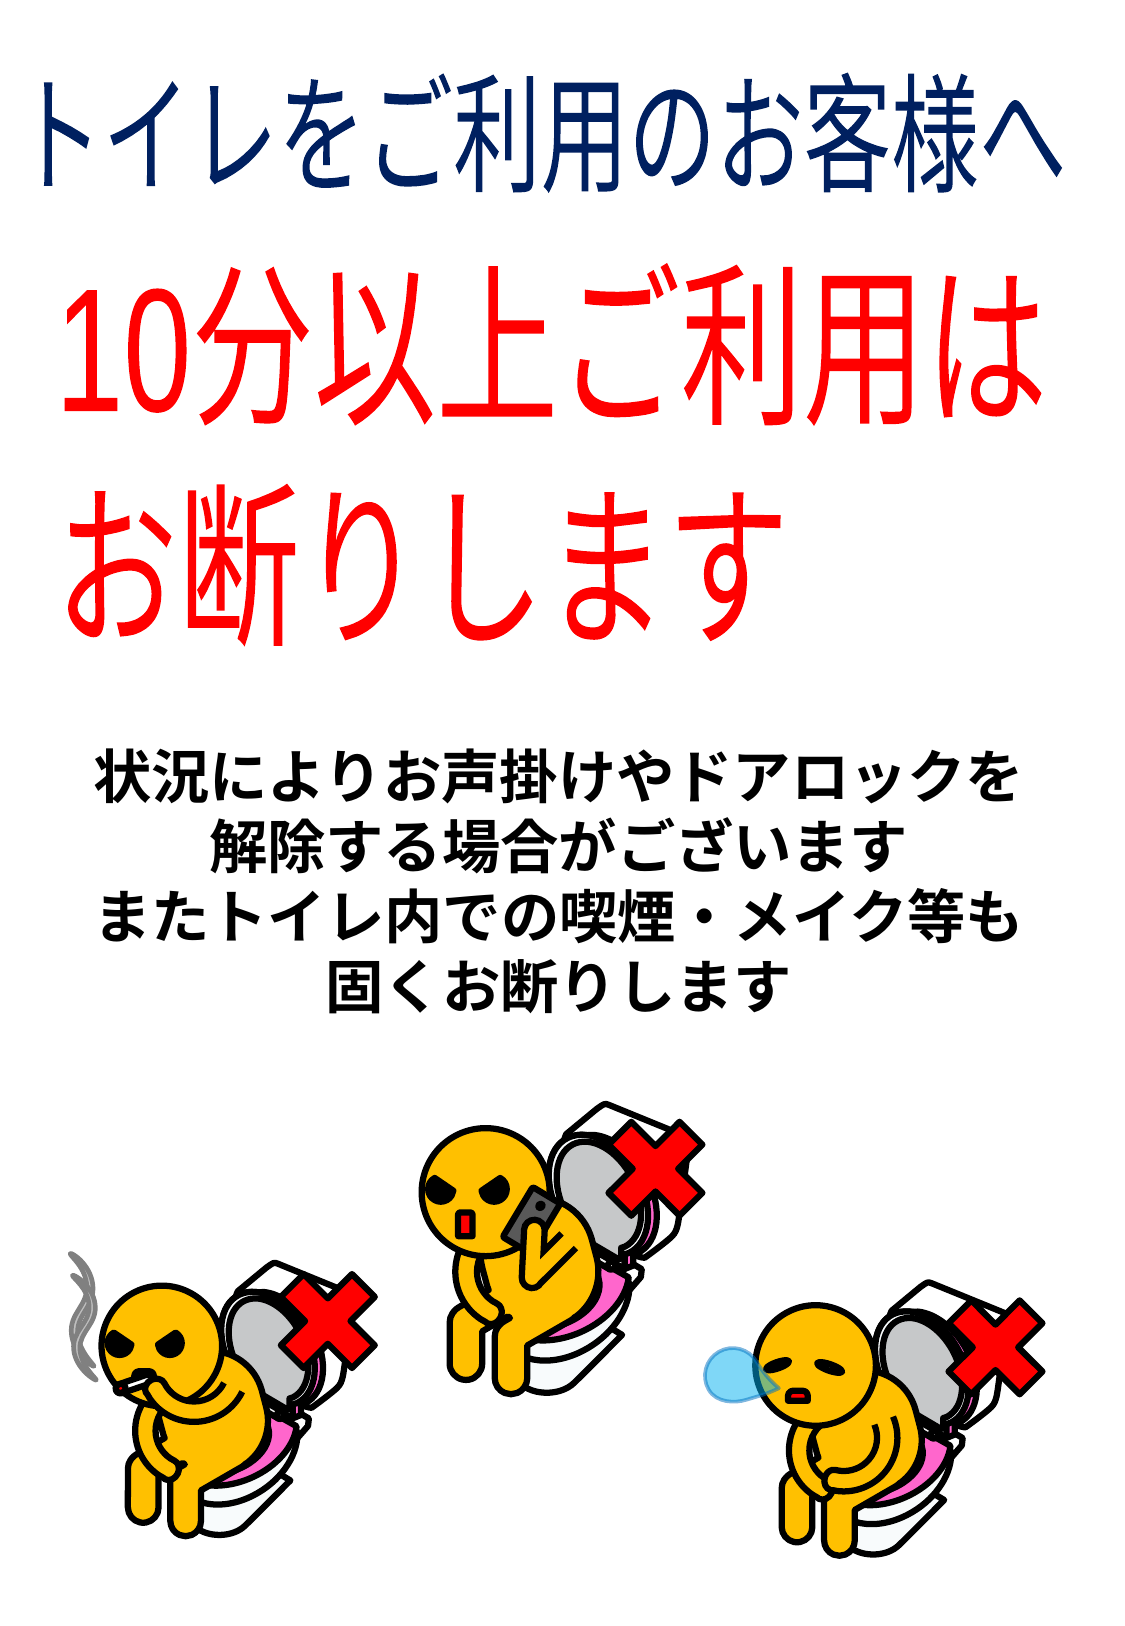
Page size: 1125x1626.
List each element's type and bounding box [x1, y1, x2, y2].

text_box [43, 72, 1071, 1031]
text_box [421, 1100, 725, 1381]
text_box [69, 1251, 397, 1524]
text_box [705, 1278, 1065, 1544]
